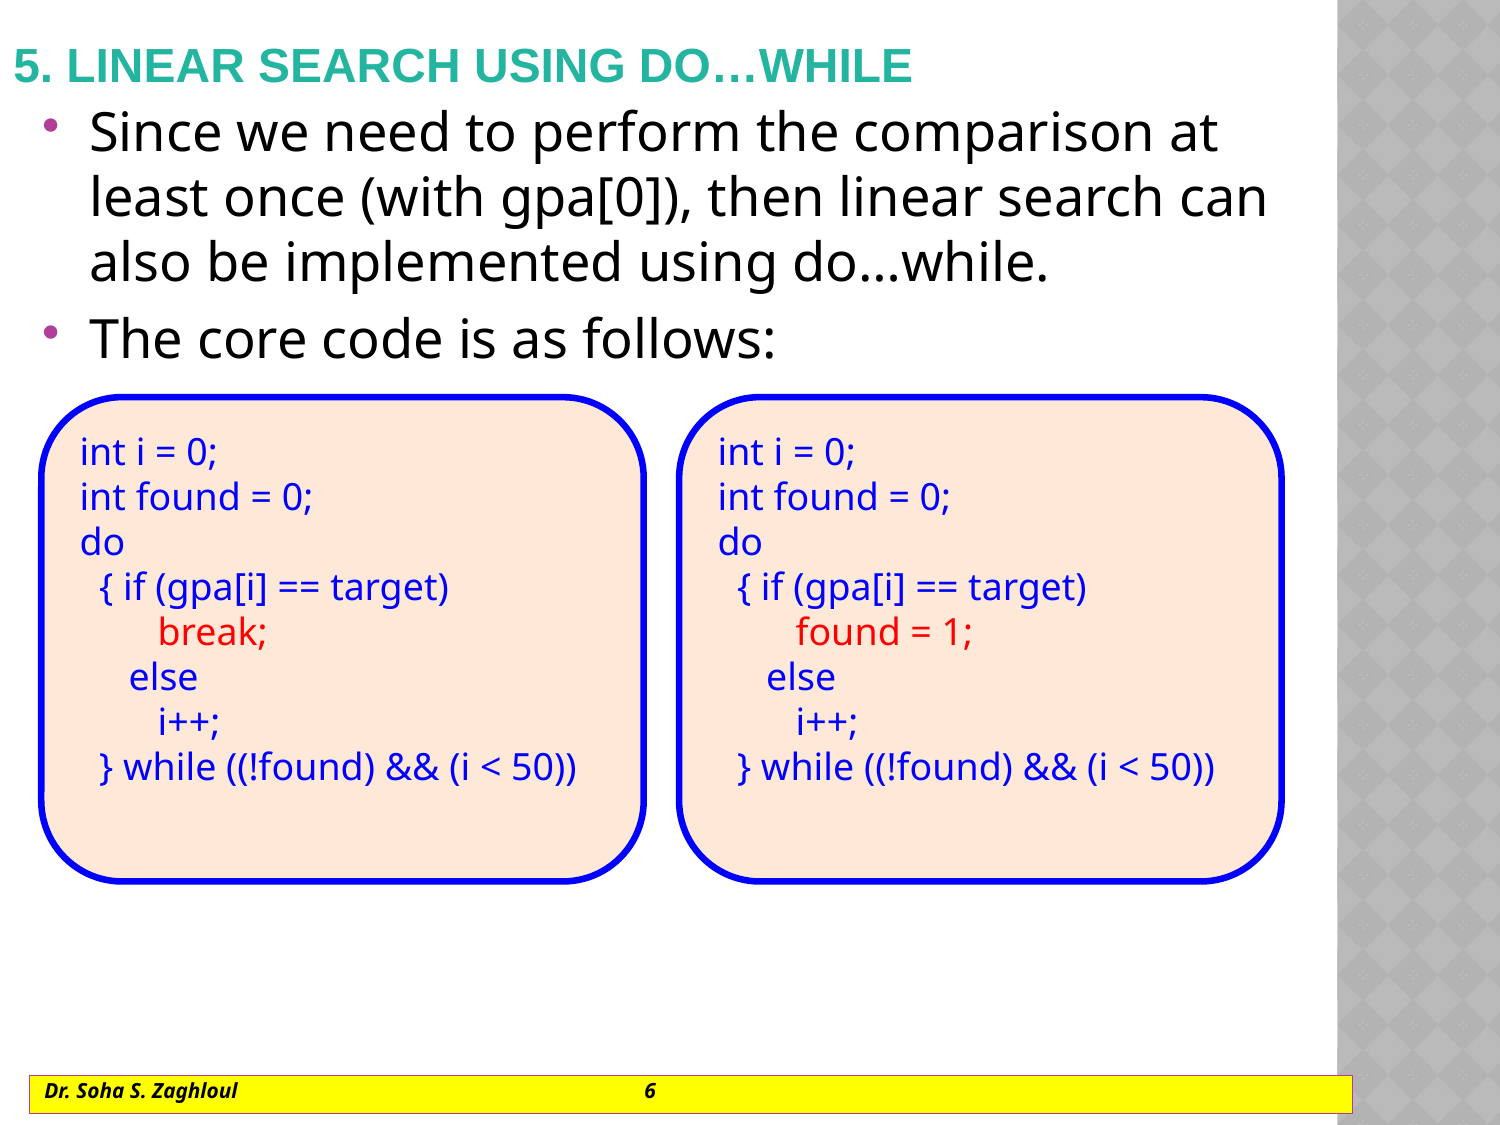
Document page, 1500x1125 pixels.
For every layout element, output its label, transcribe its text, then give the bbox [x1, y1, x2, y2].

text_box int i = 0; int found = 0; do { if (gpa[i] == target) found = 1; else i++; } while ((!found) && (i < 50)) [675, 393, 1285, 885]
text_box Dr. Soha S. Zaghloul 6 [29, 1075, 1353, 1114]
title 5. LINEAR SEARCH using DO…while [5, 19, 1341, 93]
text_box int i = 0; int found = 0; do { if (gpa[i] == target) break; else i++; } while ((!found) && (i < 50)) [37, 393, 647, 885]
list Since we need to perform the comparison at least once (with gpa[0]), then linear search can also be implemented using do…while. The core code is as follows: [29, 93, 1341, 1059]
